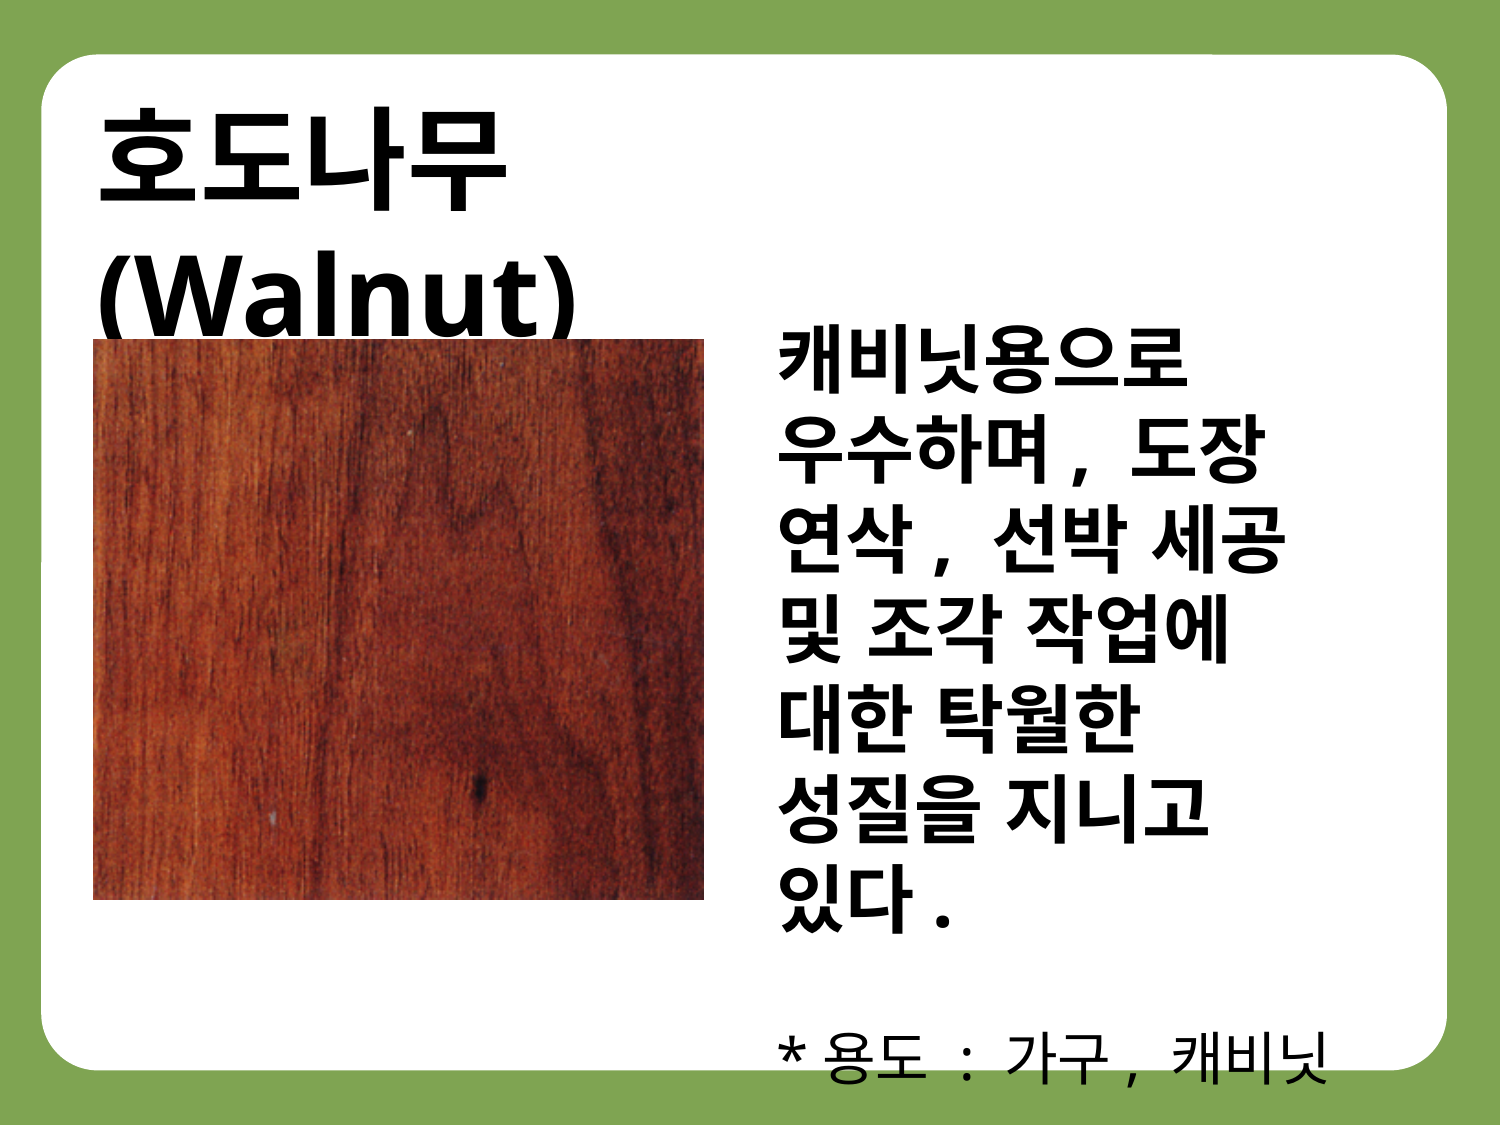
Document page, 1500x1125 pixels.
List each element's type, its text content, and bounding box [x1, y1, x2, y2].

text_box 캐비닛용으로 우수하며, 도장 연삭, 선박 세공 및 조각 작업에 대한 탁월한 성질을 지니고 있다. *용도 : 가구, 캐비닛 [761, 304, 1383, 1100]
text_box 호도나무 (Walnut) [81, 81, 950, 367]
picture [93, 339, 704, 900]
text_box [39, 52, 1450, 1073]
